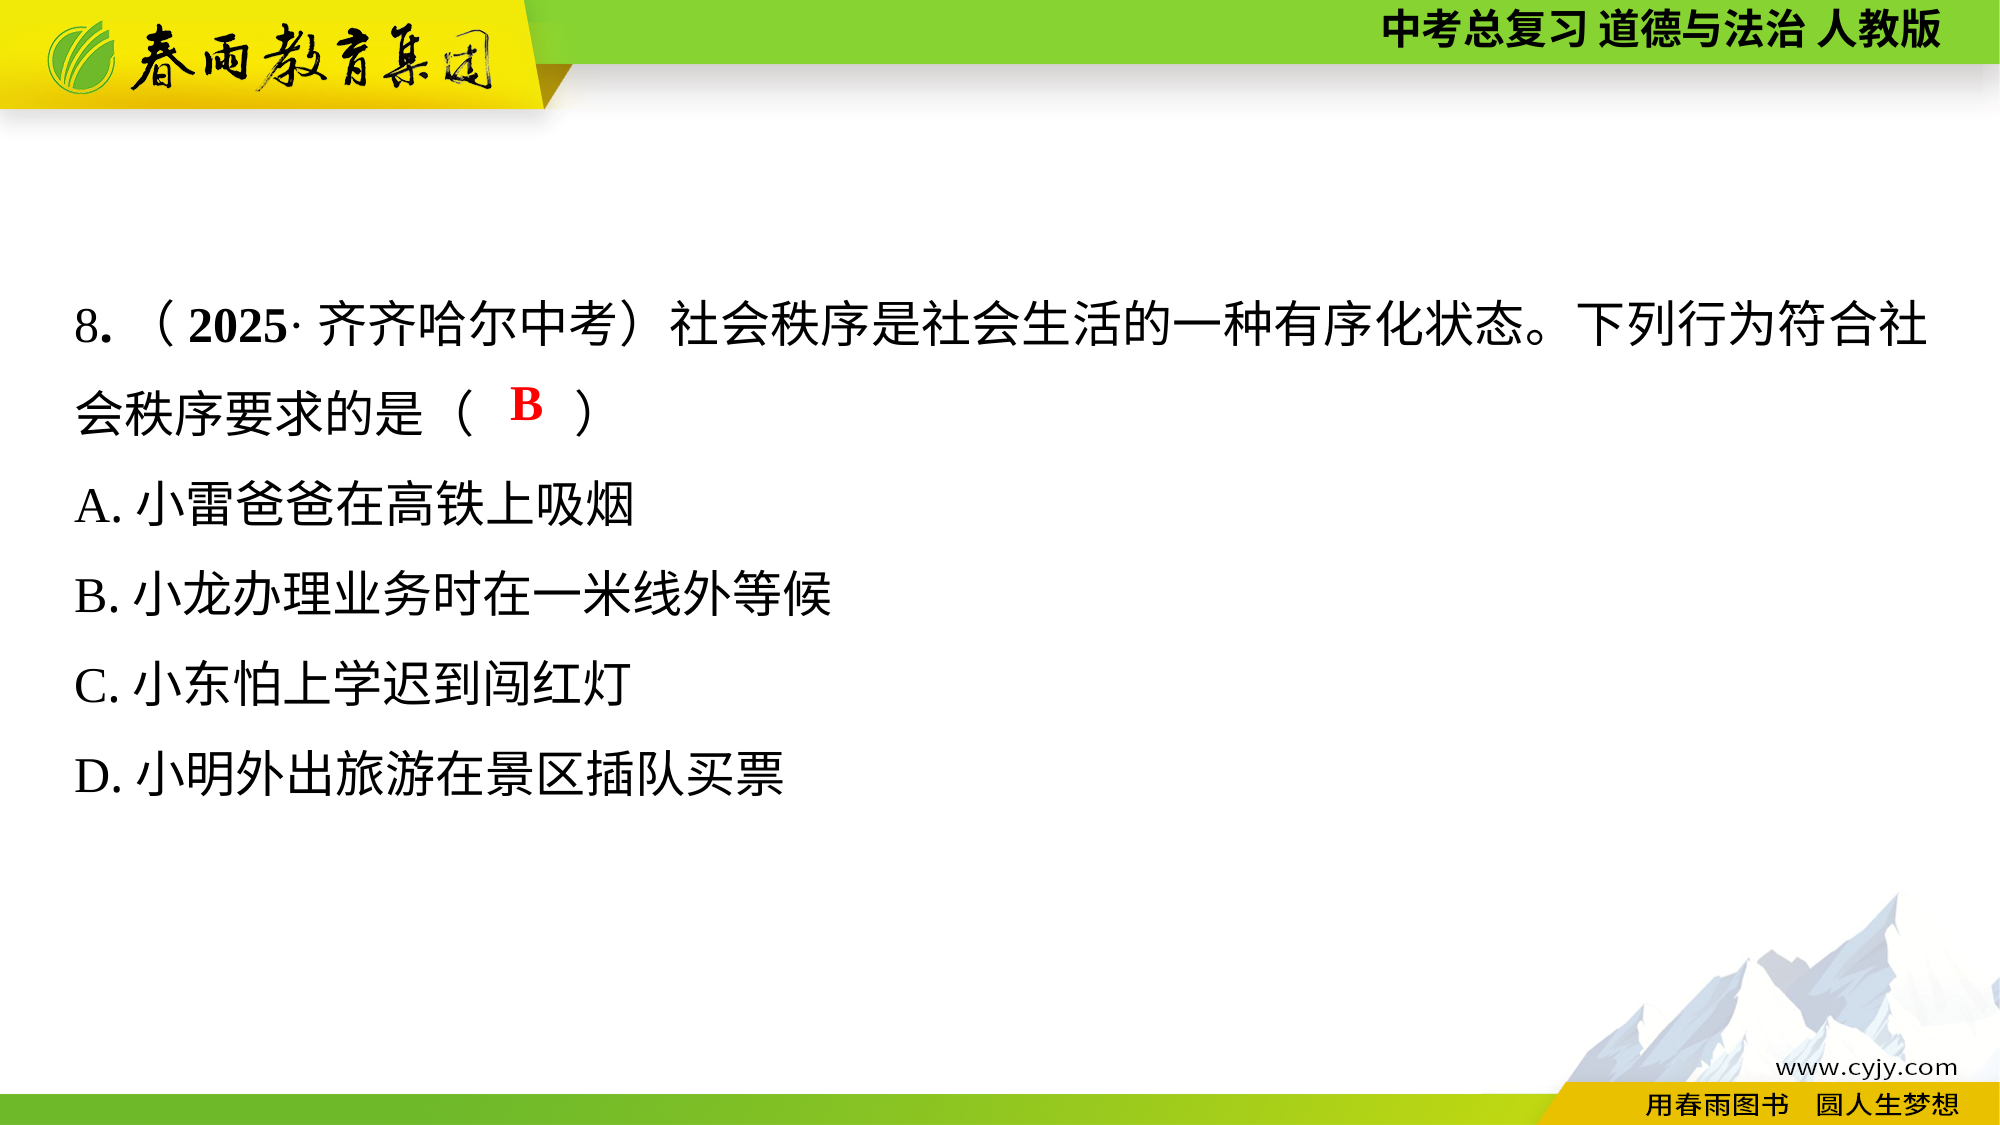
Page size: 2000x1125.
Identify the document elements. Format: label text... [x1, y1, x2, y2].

picture [0, 0, 2000, 1125]
list 8.（2025·齐齐哈尔中考）社会秩序是社会生活的一种有序化状态。下列行为符合社会秩序要求的是（ ） A.小雷爸爸在高铁上吸烟 B.小龙办理业务时在一米线外等候 C.小东怕上学迟到闯红灯 D.小明外出旅游在景区插队买票 [59, 255, 1944, 805]
text_box B [495, 363, 559, 438]
